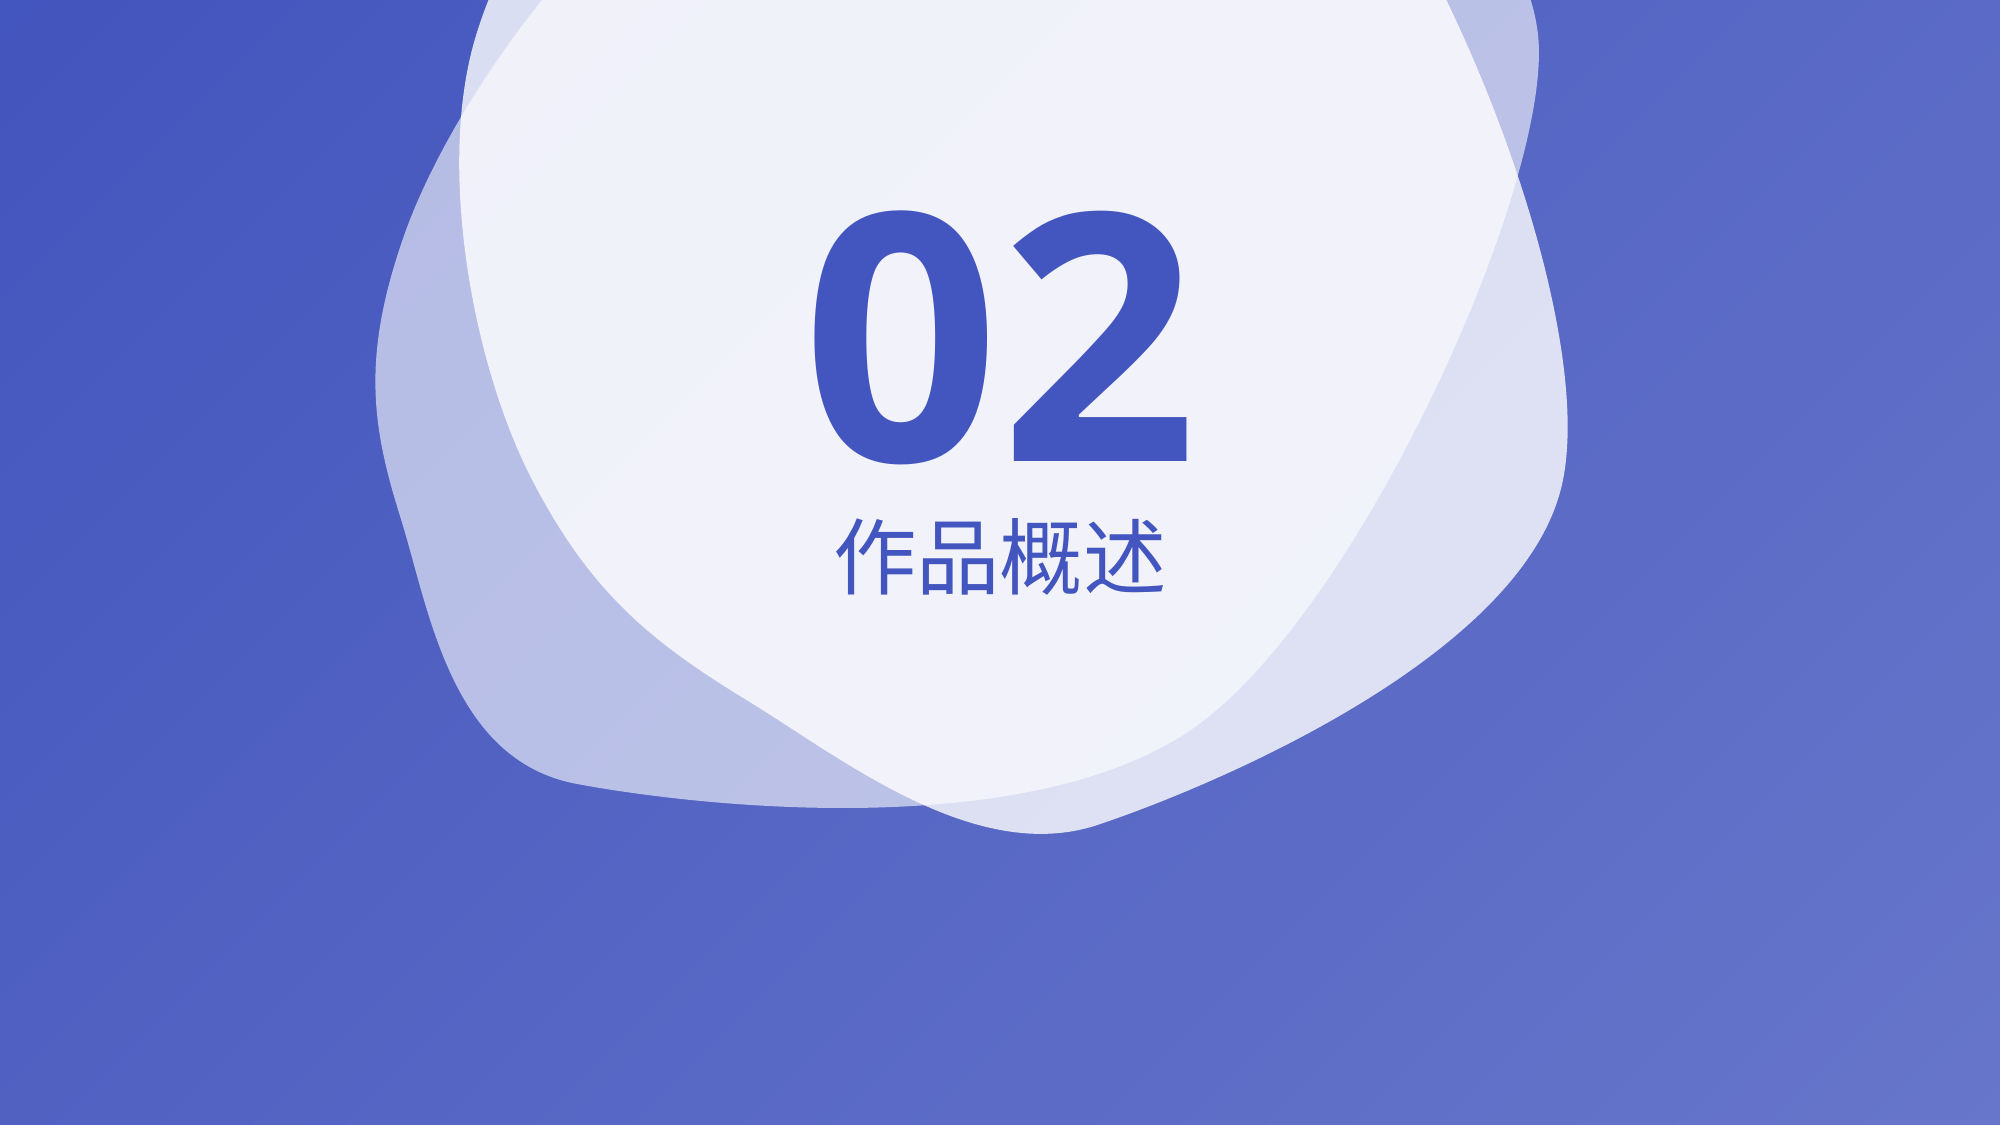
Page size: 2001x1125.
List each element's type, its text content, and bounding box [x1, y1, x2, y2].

list 02 [761, 108, 1239, 497]
list 作品概述 [610, 497, 1389, 633]
